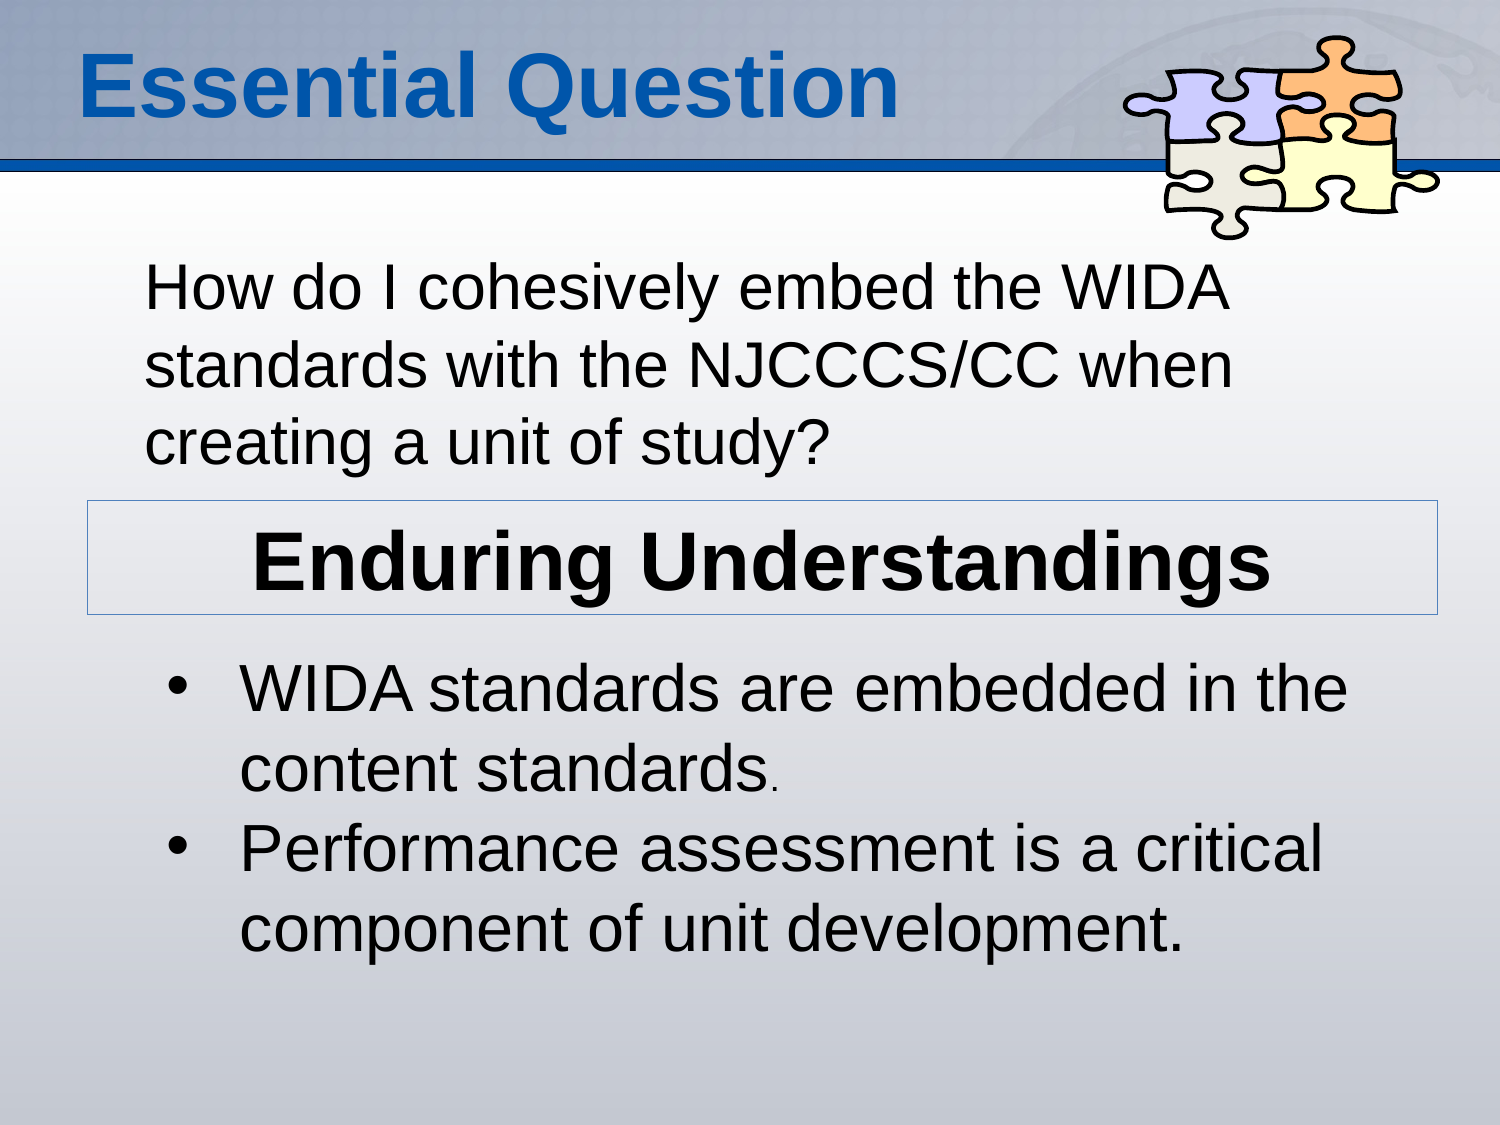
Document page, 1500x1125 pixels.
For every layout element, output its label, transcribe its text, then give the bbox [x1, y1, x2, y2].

picture [0, 0, 1500, 1125]
list How do I cohesively embed the WIDA standards with the NJCCCS/CC when creating a unit of study? [74, 237, 1426, 488]
text_box WIDA standards are embedded in the content standards. Performance assessment is a critical component of unit development. [75, 637, 1400, 972]
title Essential Question [62, 0, 1413, 176]
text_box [1124, 37, 1438, 238]
text_box Enduring Understandings [87, 500, 1438, 615]
